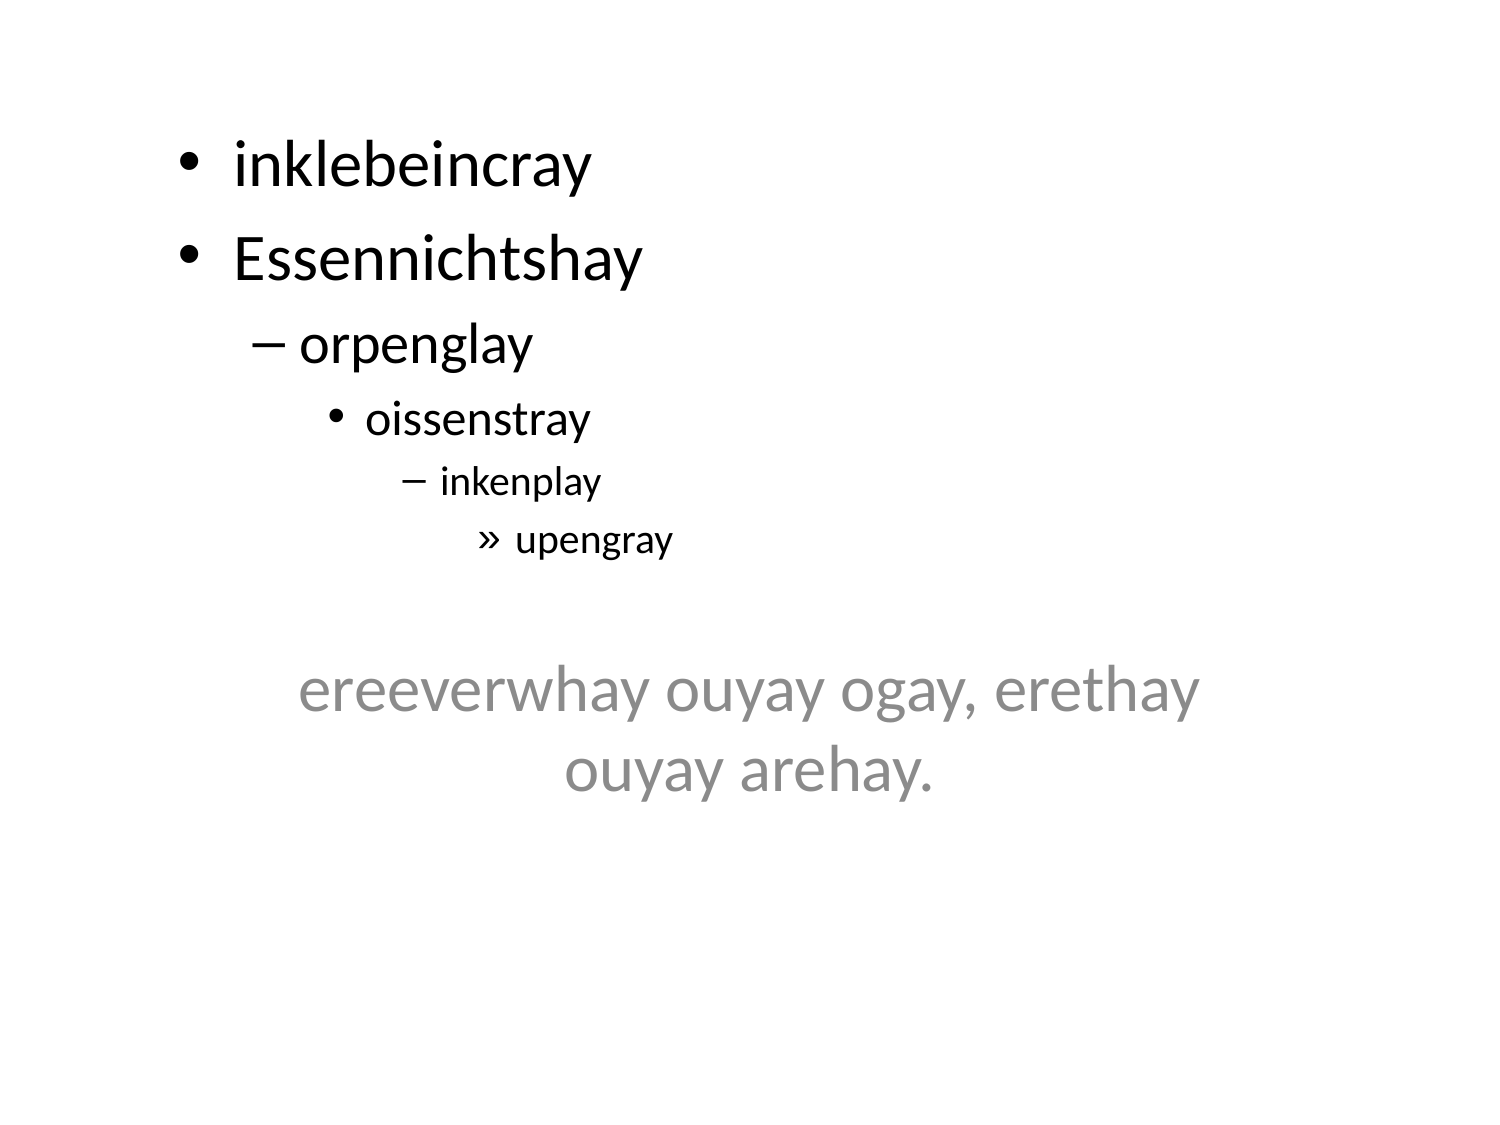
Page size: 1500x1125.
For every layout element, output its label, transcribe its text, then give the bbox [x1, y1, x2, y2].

list inklebeincray Essennichtshay orpenglay oissenstray inkenplay upengray [162, 112, 800, 575]
subtitle ereeverwhay ouyay ogay, erethay ouyay arehay. [225, 637, 1275, 925]
